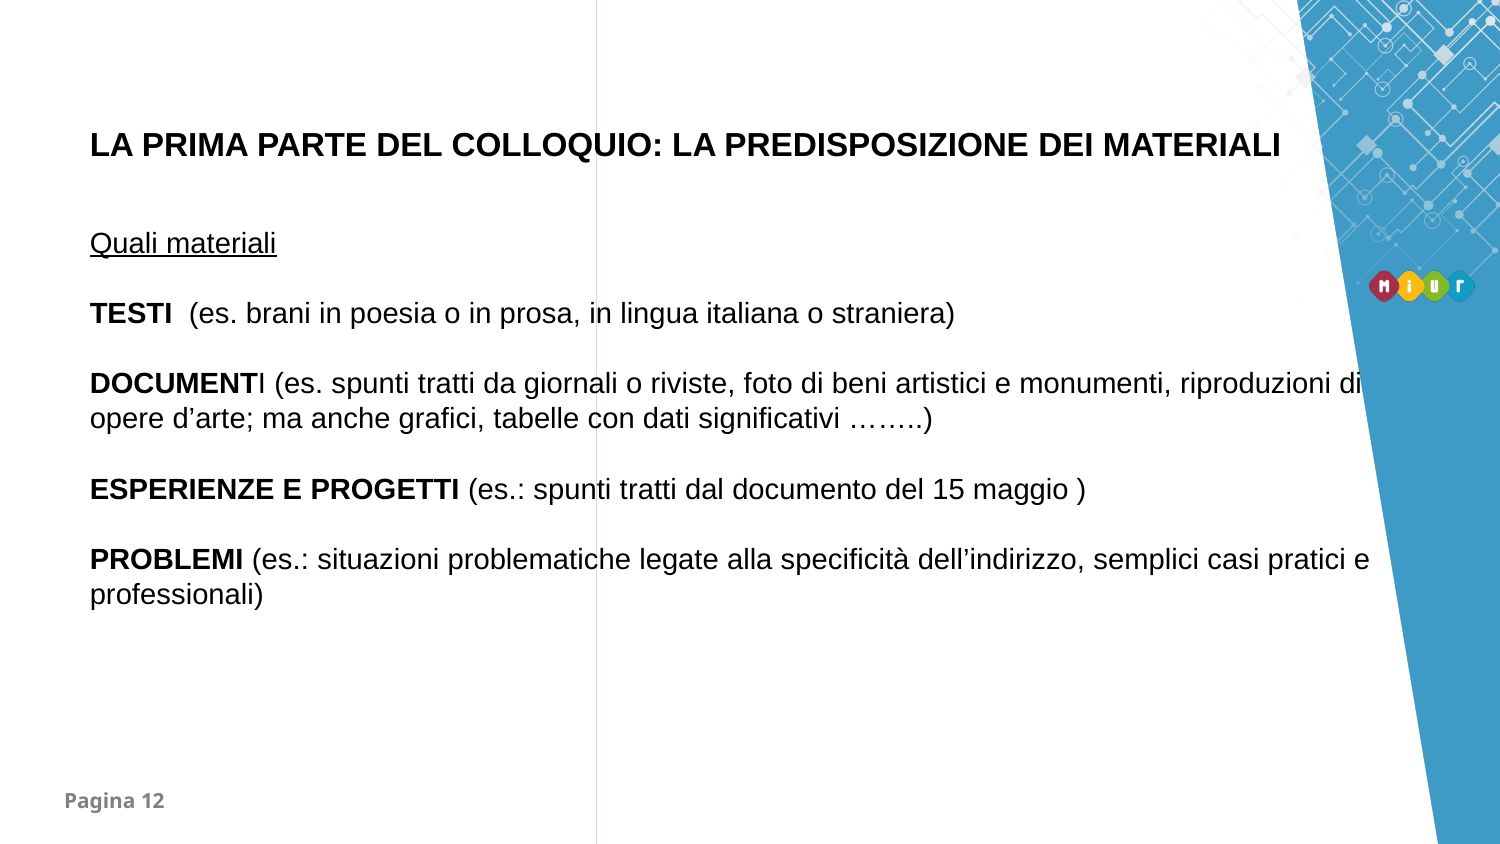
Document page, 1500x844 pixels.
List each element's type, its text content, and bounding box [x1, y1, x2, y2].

text_box Quali materiali TESTI (es. brani in poesia o in prosa, in lingua italiana o straniera) DOCUMENTI (es. spunti tratti da giornali o riviste, foto di beni artistici e monumenti, riproduzioni di opere d’arte; ma anche grafici, tabelle con dati significativi ……..) ESPERIENZE E PROGETTI (es.: spunti tratti dal documento del 15 maggio ) PROBLEMI (es.: situazioni problematiche legate alla specificità dell’indirizzo, semplici casi pratici e professionali) [74, 181, 1425, 844]
text_box LA PRIMA PARTE DEL COLLOQUIO: LA PREDISPOSIZIONE DEI MATERIALI [74, 115, 1425, 181]
picture [1017, 0, 1500, 341]
